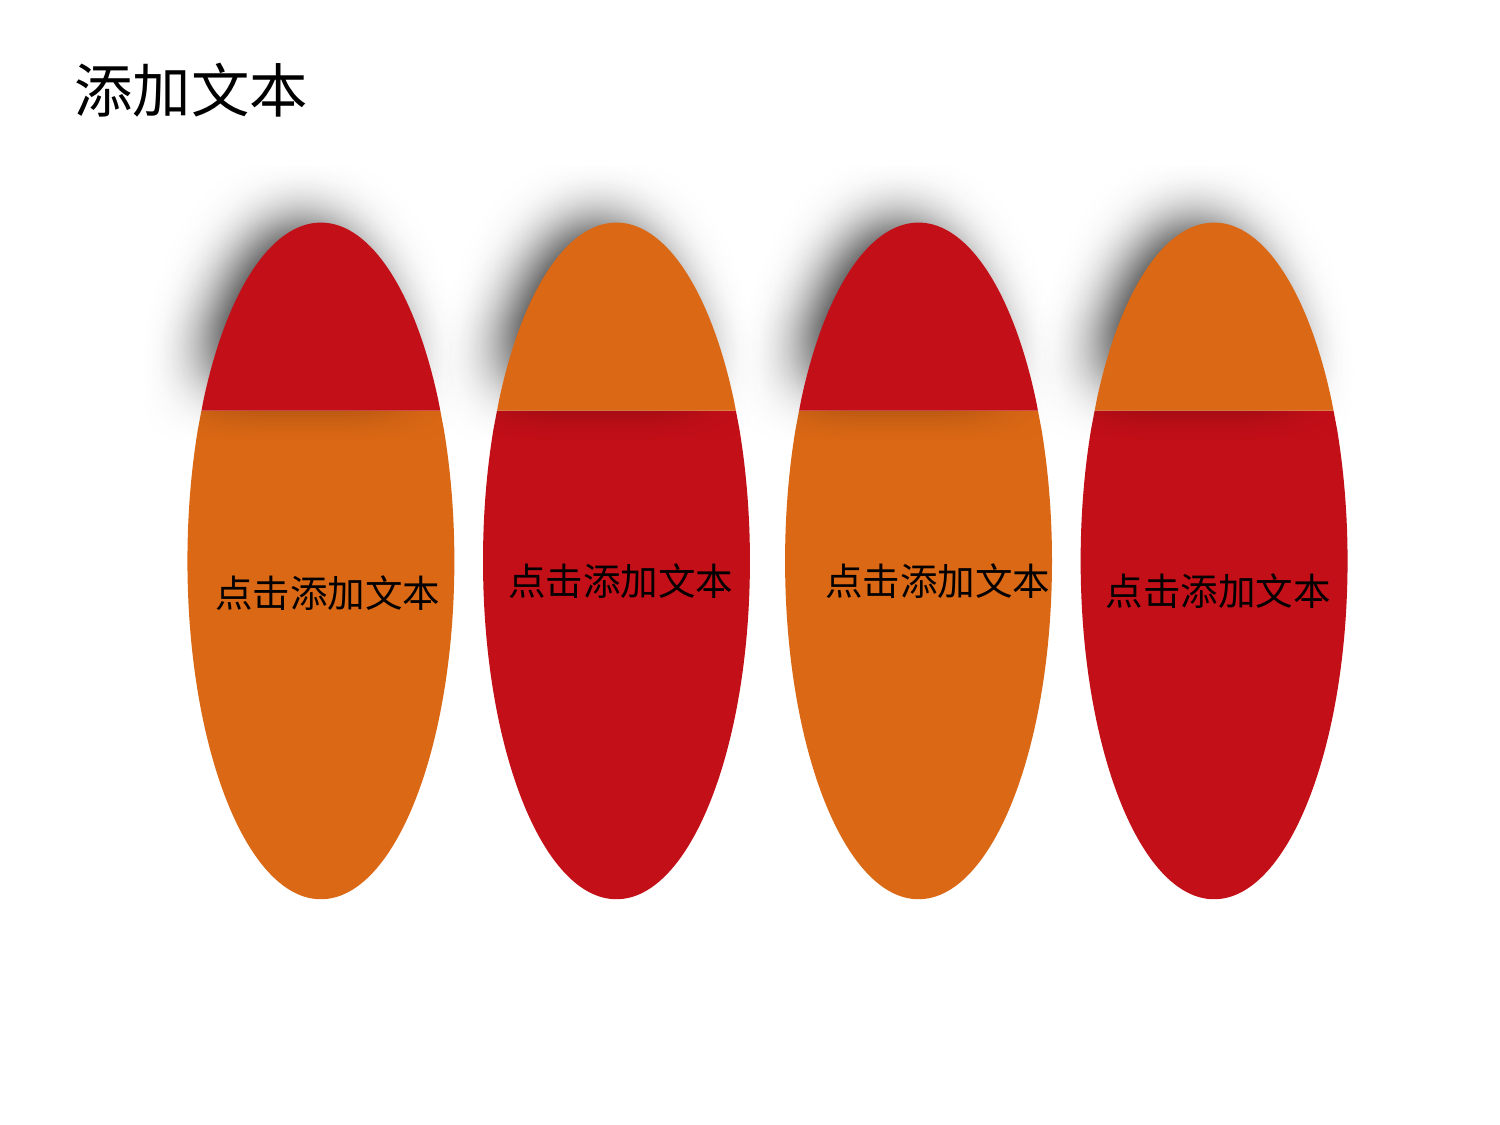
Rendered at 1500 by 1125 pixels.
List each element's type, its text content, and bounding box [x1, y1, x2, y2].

text_box 点击添加文本 [810, 550, 1065, 611]
text_box 点击添加文本 [200, 562, 456, 623]
text_box [797, 220, 1041, 413]
text_box [782, 411, 1055, 902]
text_box [1092, 220, 1336, 413]
text_box [480, 410, 753, 902]
text_box [1078, 412, 1350, 902]
text_box [495, 220, 738, 413]
text_box [199, 220, 443, 413]
text_box 点击添加文本 [493, 550, 749, 611]
text_box [185, 412, 457, 902]
text_box 添加文本 [60, 46, 323, 132]
text_box 点击添加文本 [1091, 560, 1346, 621]
